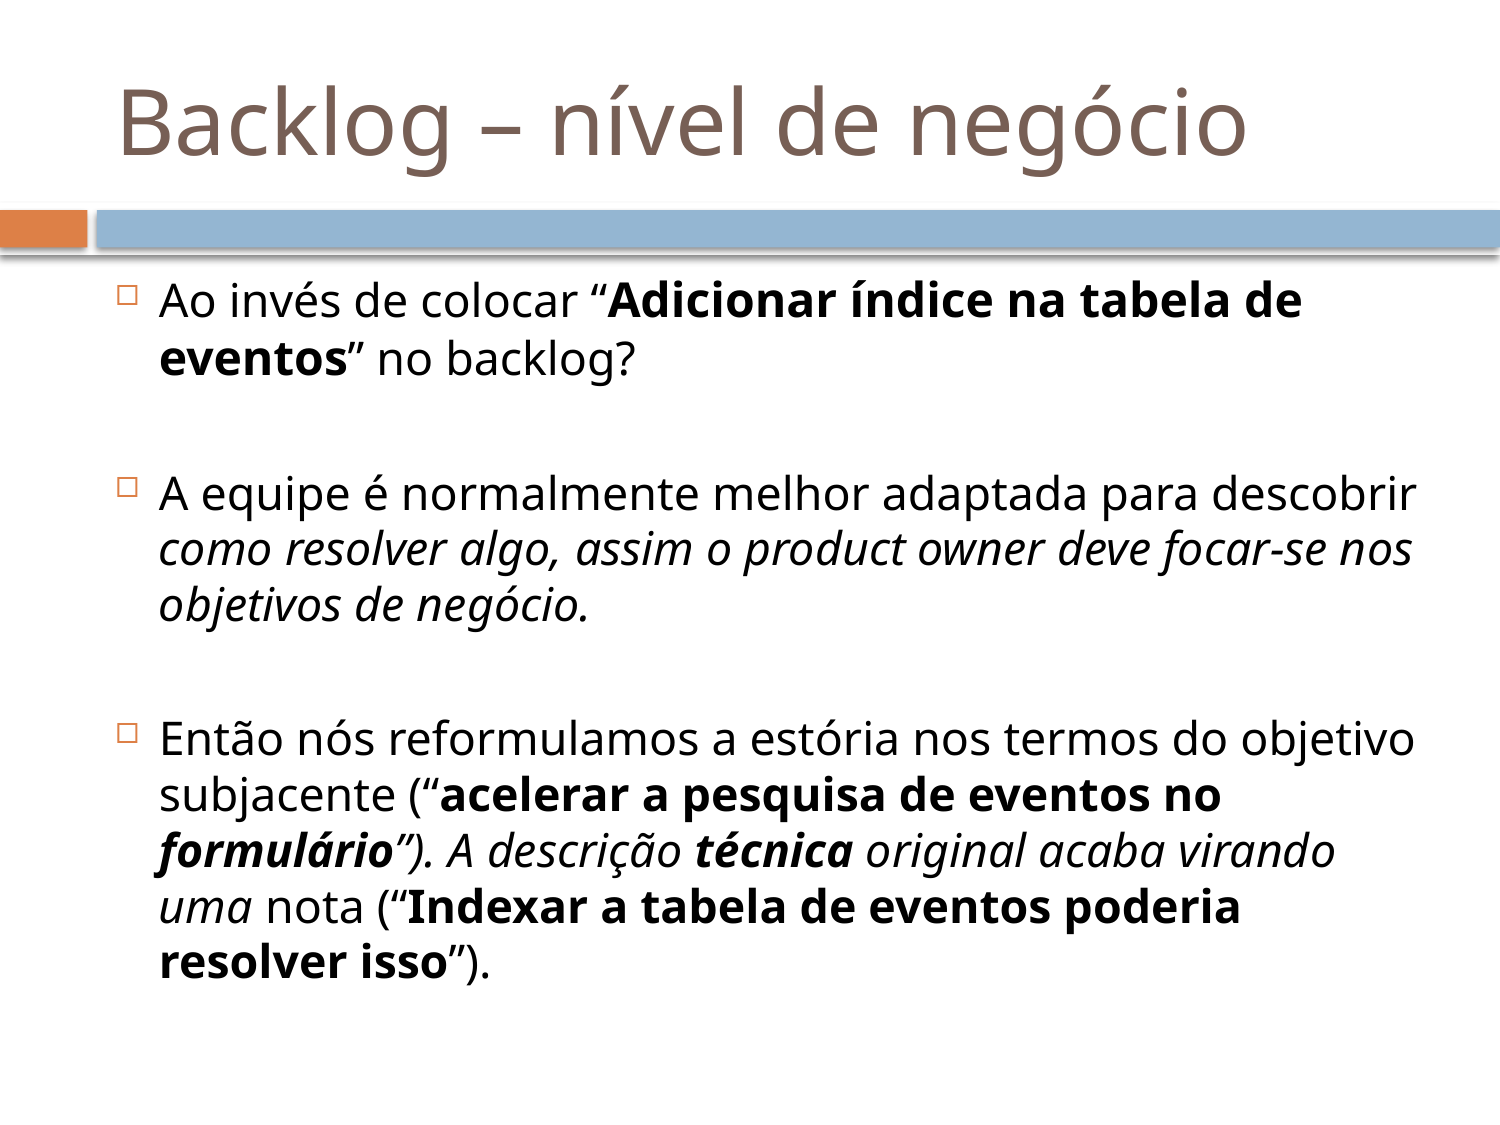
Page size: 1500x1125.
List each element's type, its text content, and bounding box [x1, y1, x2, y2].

list Ao invés de colocar “Adicionar índice na tabela de eventos” no backlog? A equipe é normalmente melhor adaptada para descobrir como resolver algo, assim o product owner deve focar-se nos objetivos de negócio. Então nós reformulamos a estória nos termos do objetivo subjacente (“acelerar a pesquisa de eventos no formulário”). A descrição técnica original acaba virando uma nota (“Indexar a tabela de eventos poderia resolver isso”). [100, 262, 1438, 1000]
title Backlog – nível de negócio [100, 37, 1438, 200]
